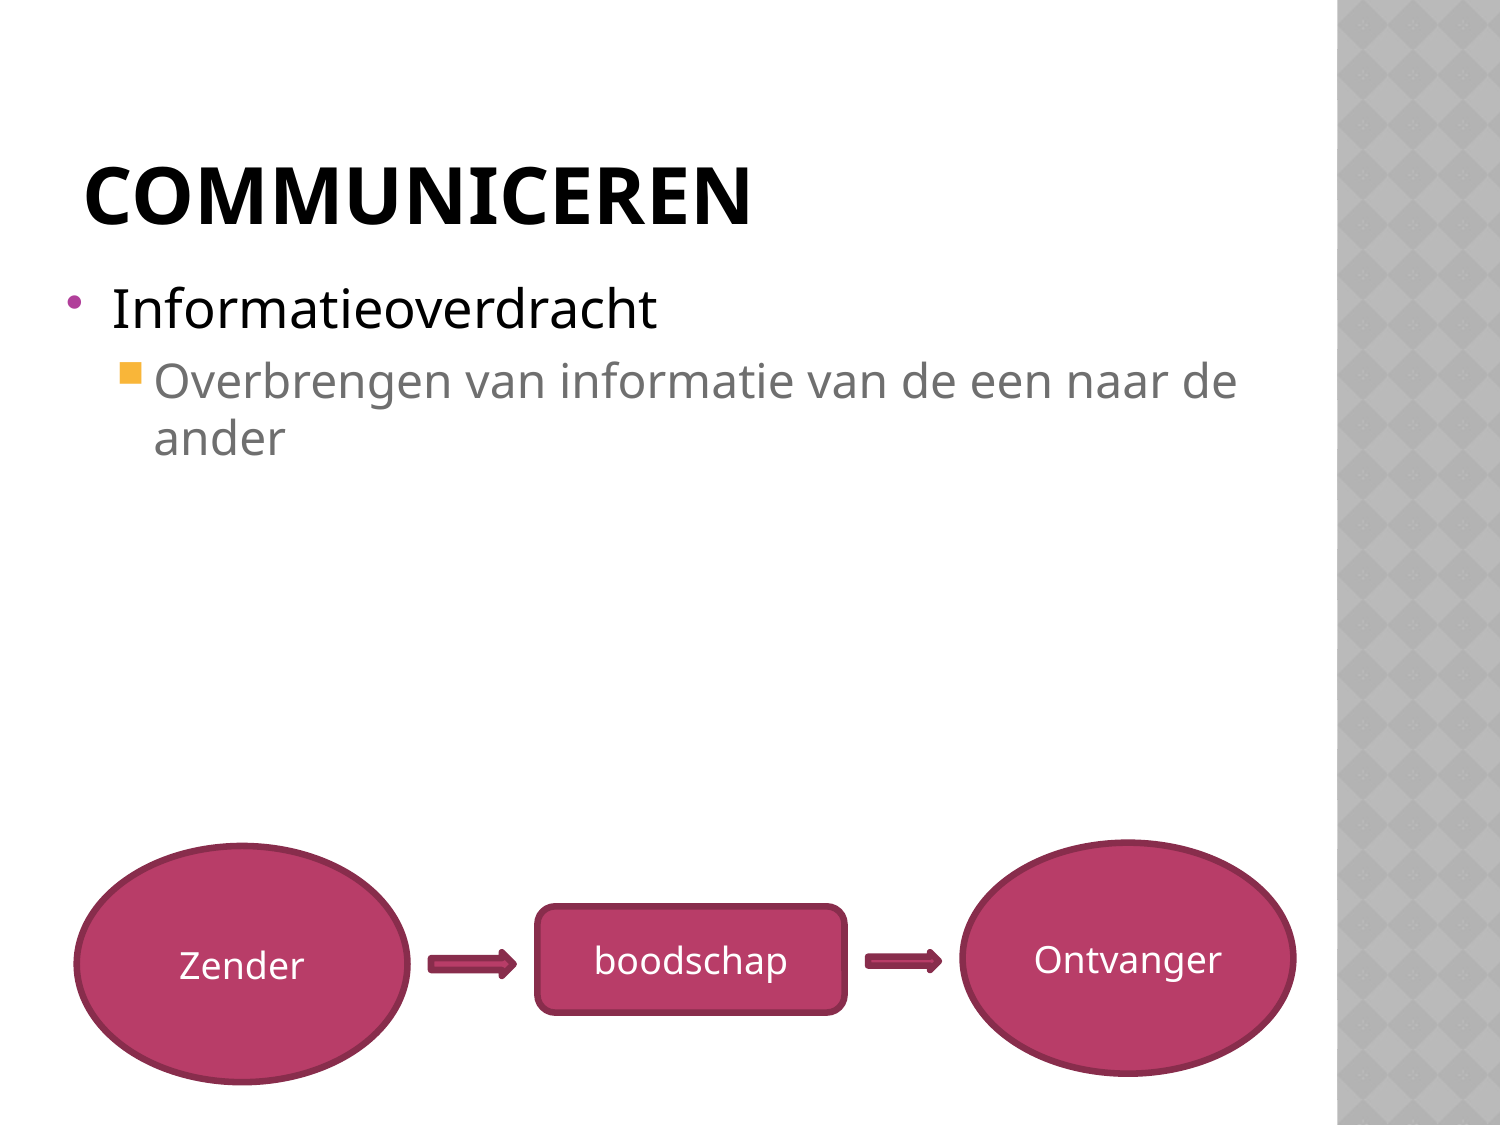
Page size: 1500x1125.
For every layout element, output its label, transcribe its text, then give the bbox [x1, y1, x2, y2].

title Communiceren [75, 52, 1263, 240]
list Informatieoverdracht Overbrengen van informatie van de een naar de ander [53, 267, 1376, 1106]
text_box [427, 949, 517, 980]
text_box boodschap [534, 903, 848, 1016]
text_box Ontvanger [959, 839, 1297, 1077]
text_box [864, 949, 943, 974]
text_box Zender [73, 842, 411, 1086]
